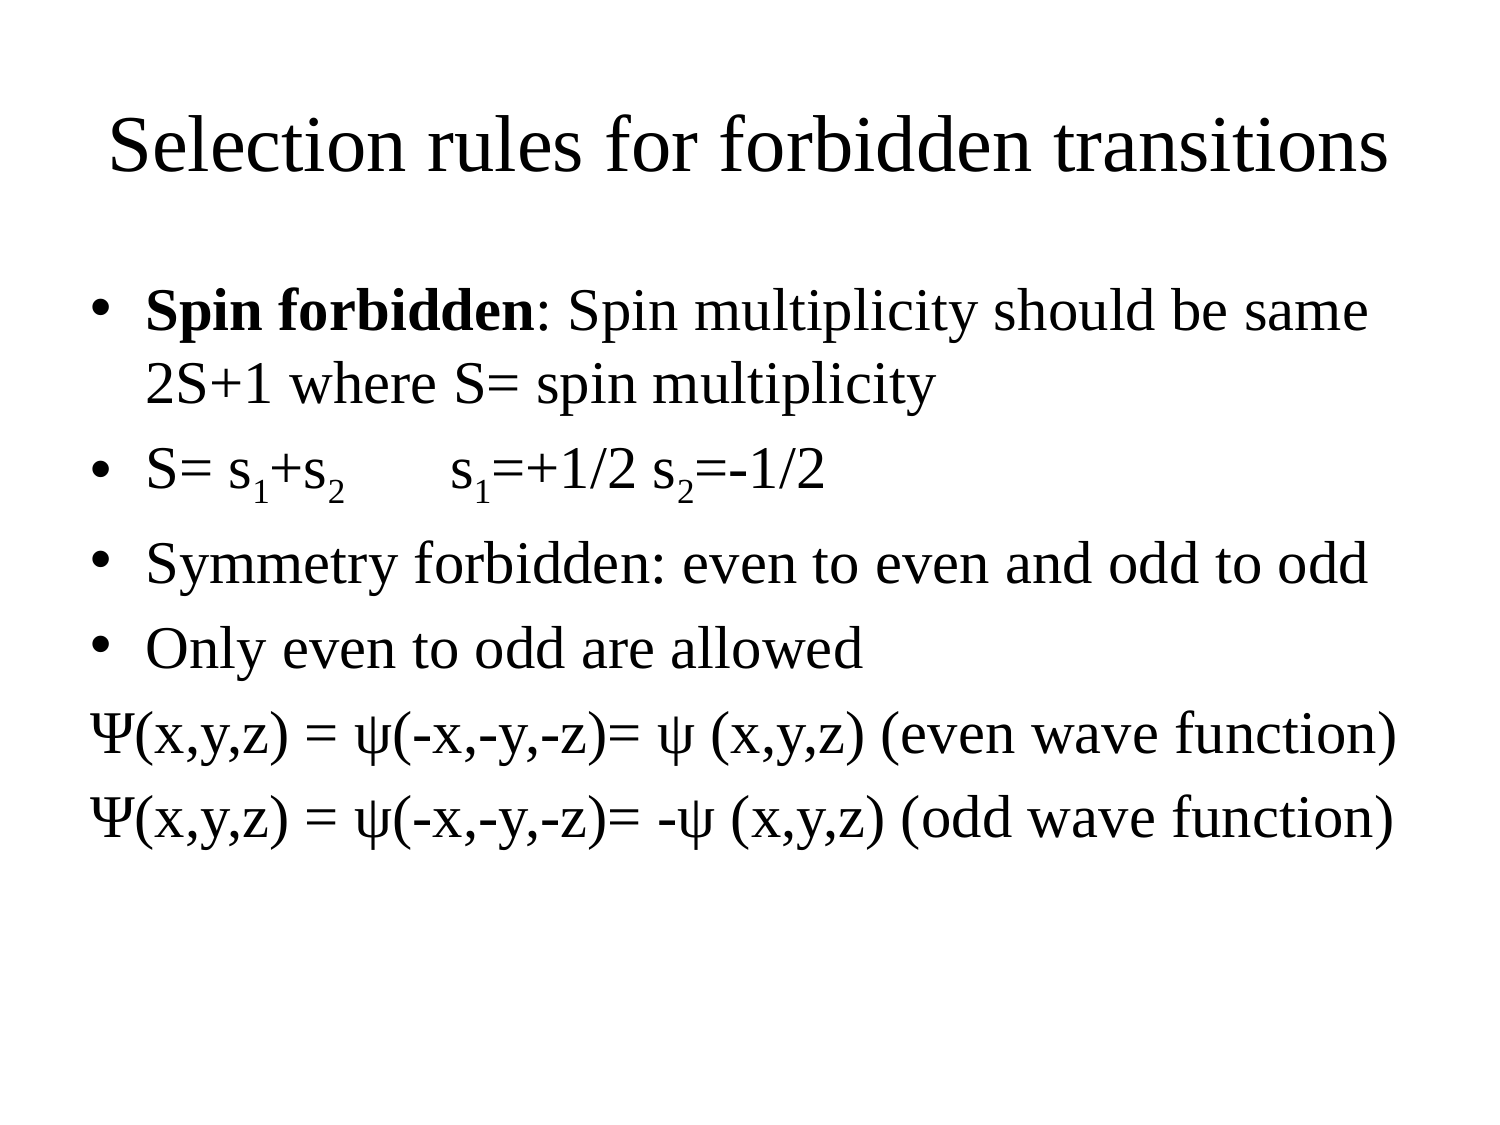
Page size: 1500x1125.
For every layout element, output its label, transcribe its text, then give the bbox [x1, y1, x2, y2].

list Spin forbidden: Spin multiplicity should be same 2S+1 where S= spin multiplicity S= s1+s2 s1=+1/2 s2=-1/2 Symmetry forbidden: even to even and odd to odd Only even to odd are allowed Ψ(x,y,z) = ψ(-x,-y,-z)= ψ (x,y,z) (even wave function) Ψ(x,y,z) = ψ(-x,-y,-z)= -ψ (x,y,z) (odd wave function) [75, 262, 1425, 1005]
title Selection rules for forbidden transitions [75, 45, 1425, 233]
